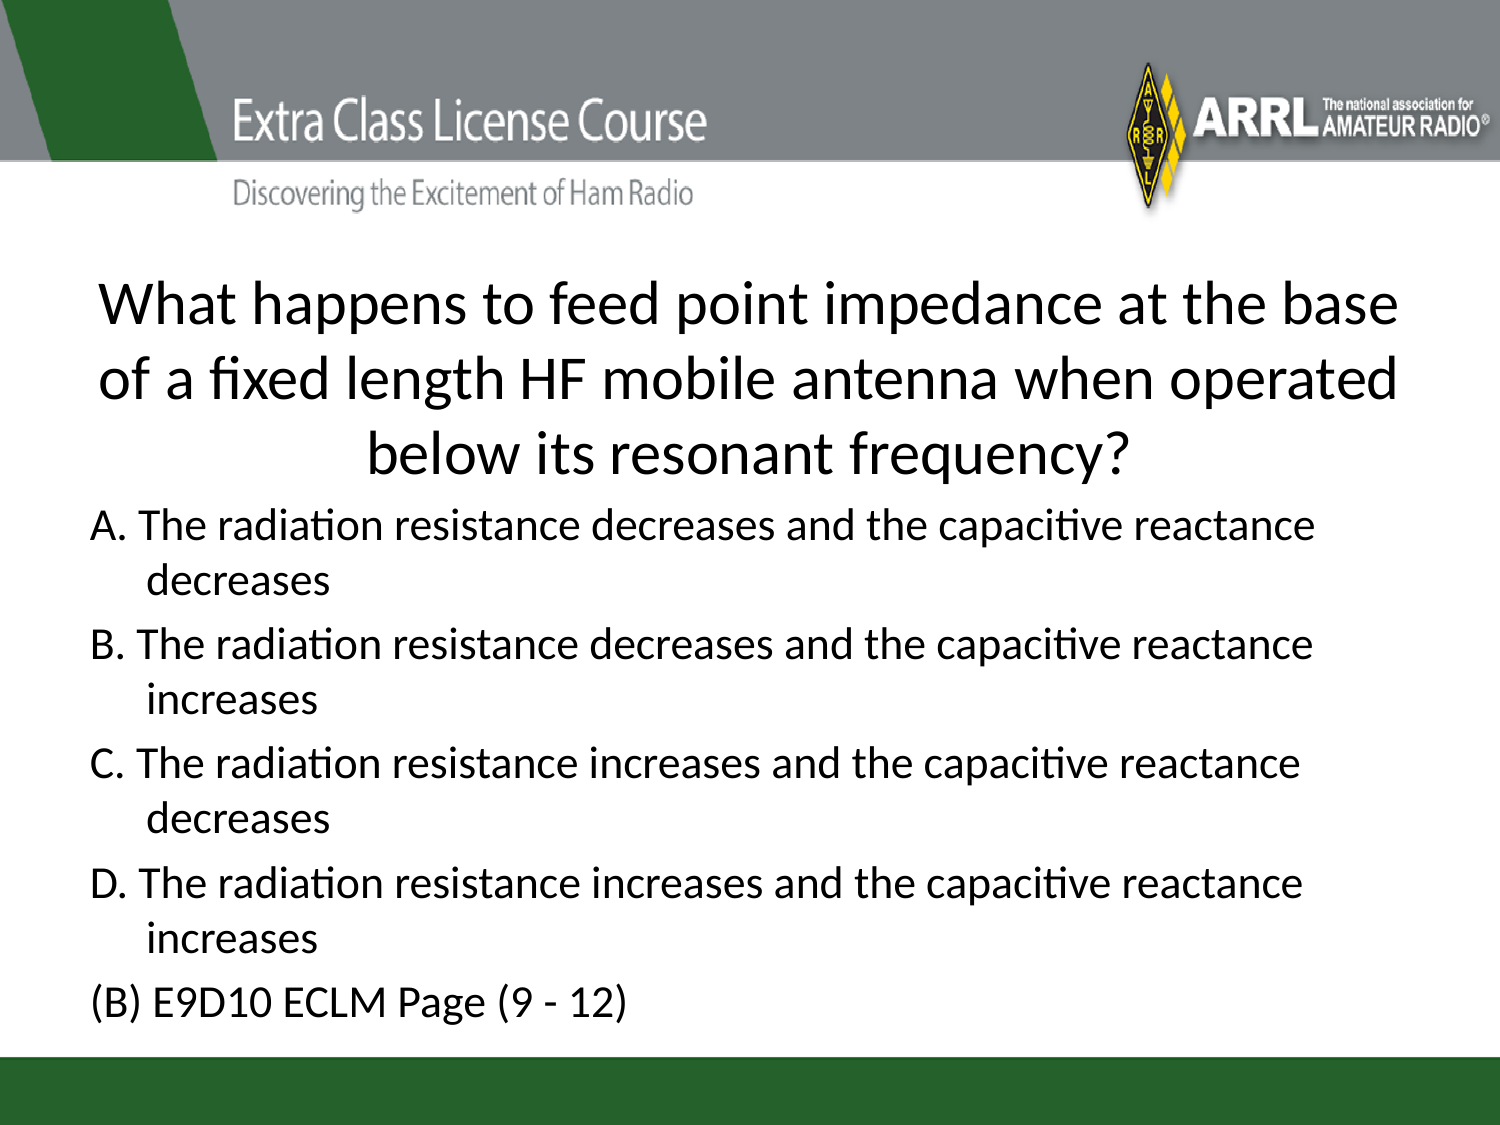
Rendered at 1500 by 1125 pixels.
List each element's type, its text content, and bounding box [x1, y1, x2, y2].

list A. The radiation resistance decreases and the capacitive reactance decreases B. The radiation resistance decreases and the capacitive reactance increases C. The radiation resistance increases and the capacitive reactance decreases D. The radiation resistance increases and the capacitive reactance increases (B) E9D10 ECLM Page (9 - 12) [75, 487, 1425, 1005]
title What happens to feed point impedance at the base of a fixed length HF mobile antenna when operated below its resonant frequency? [75, 254, 1425, 435]
picture [0, 0, 1500, 1125]
